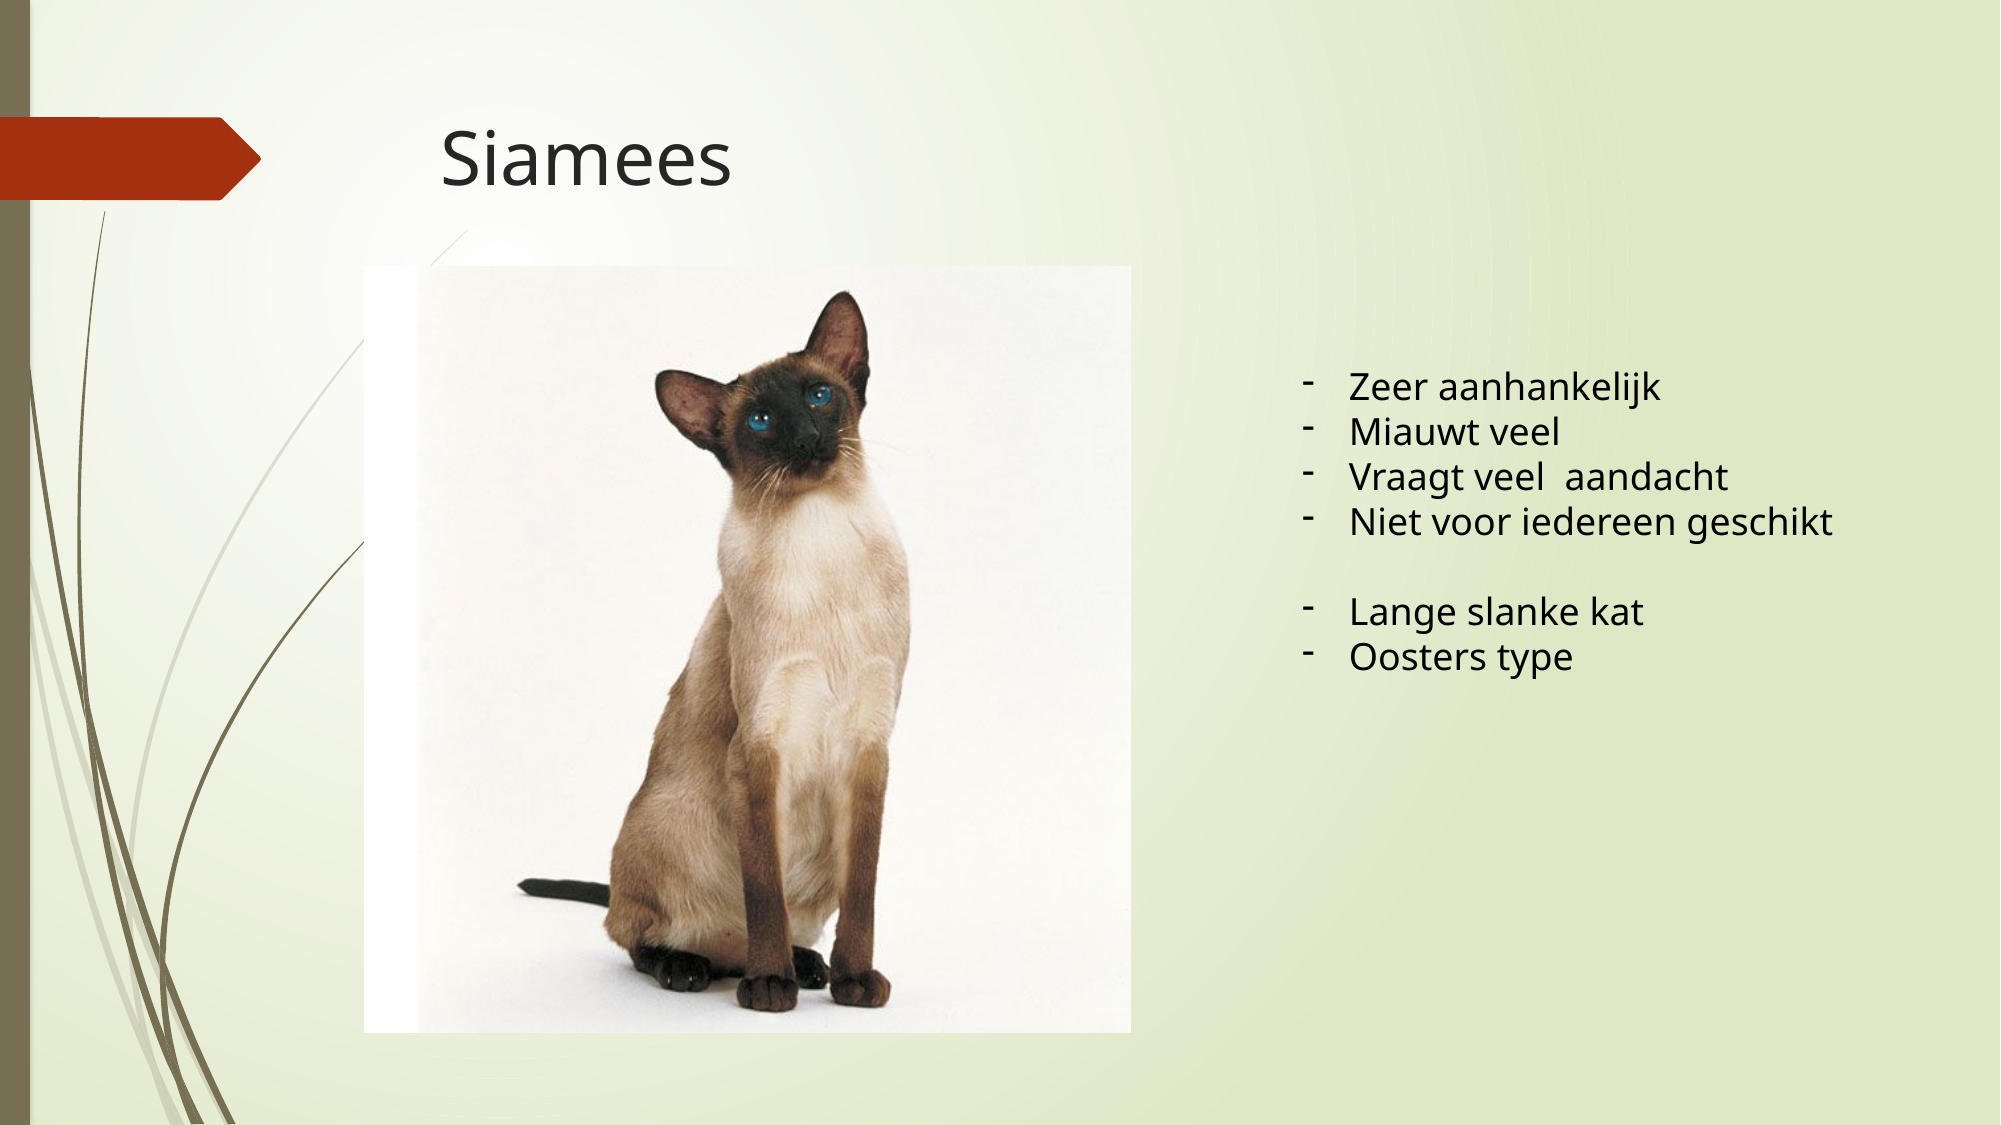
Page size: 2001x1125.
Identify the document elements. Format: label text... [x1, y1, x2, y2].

text_box Zeer aanhankelijk Miauwt veel Vraagt veel aandacht Niet voor iedereen geschikt Lange slanke kat Oosters type [1287, 355, 1888, 686]
title Siamees [425, 102, 1888, 313]
picture [363, 266, 1131, 1034]
